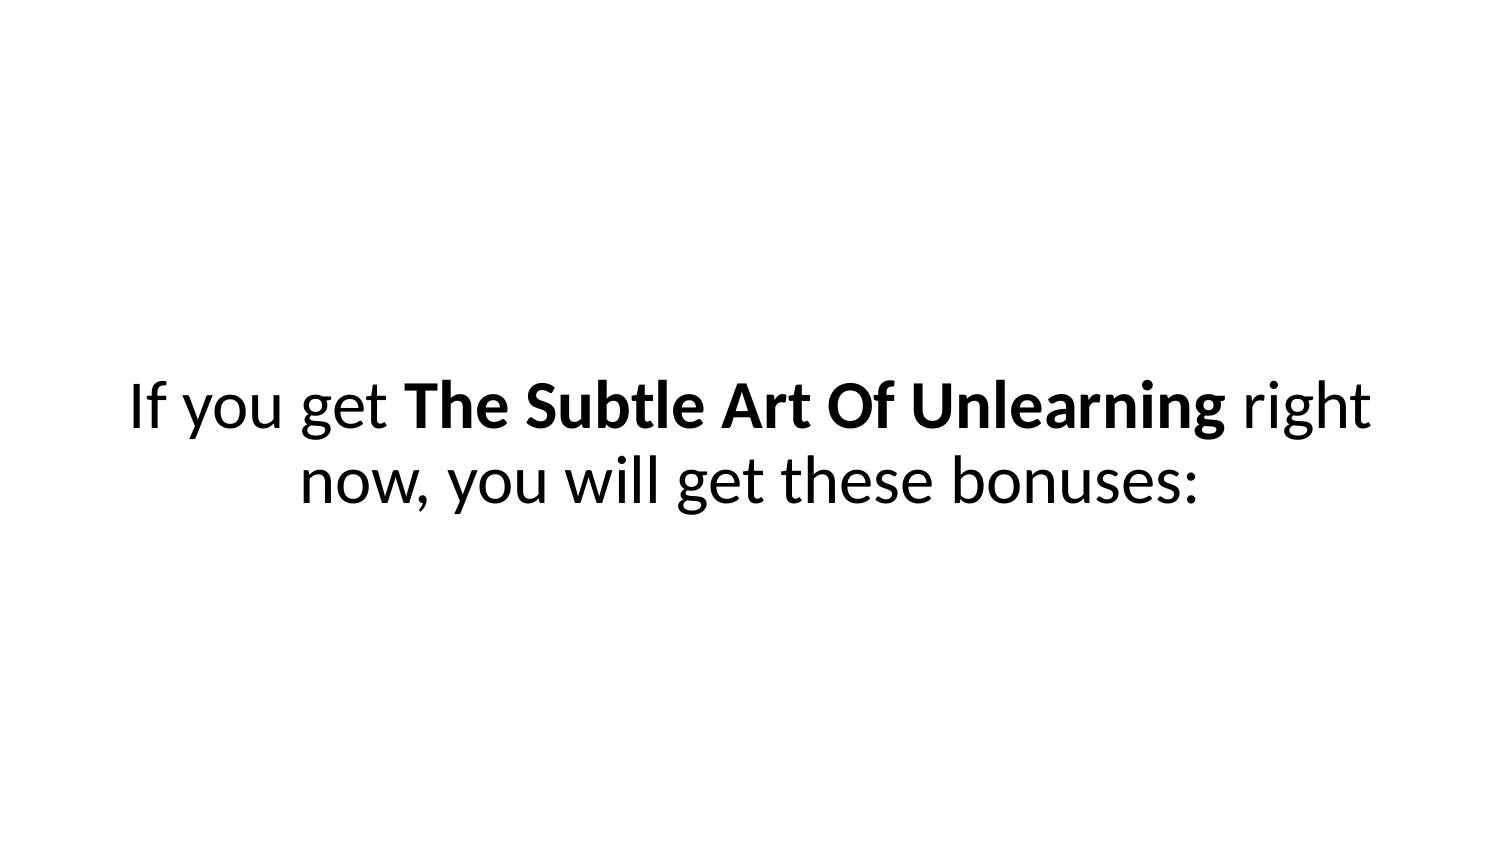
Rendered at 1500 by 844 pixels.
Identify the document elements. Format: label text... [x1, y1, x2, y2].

list If you get The Subtle Art Of Unlearning right now, you will get these bonuses: [104, 362, 1398, 615]
